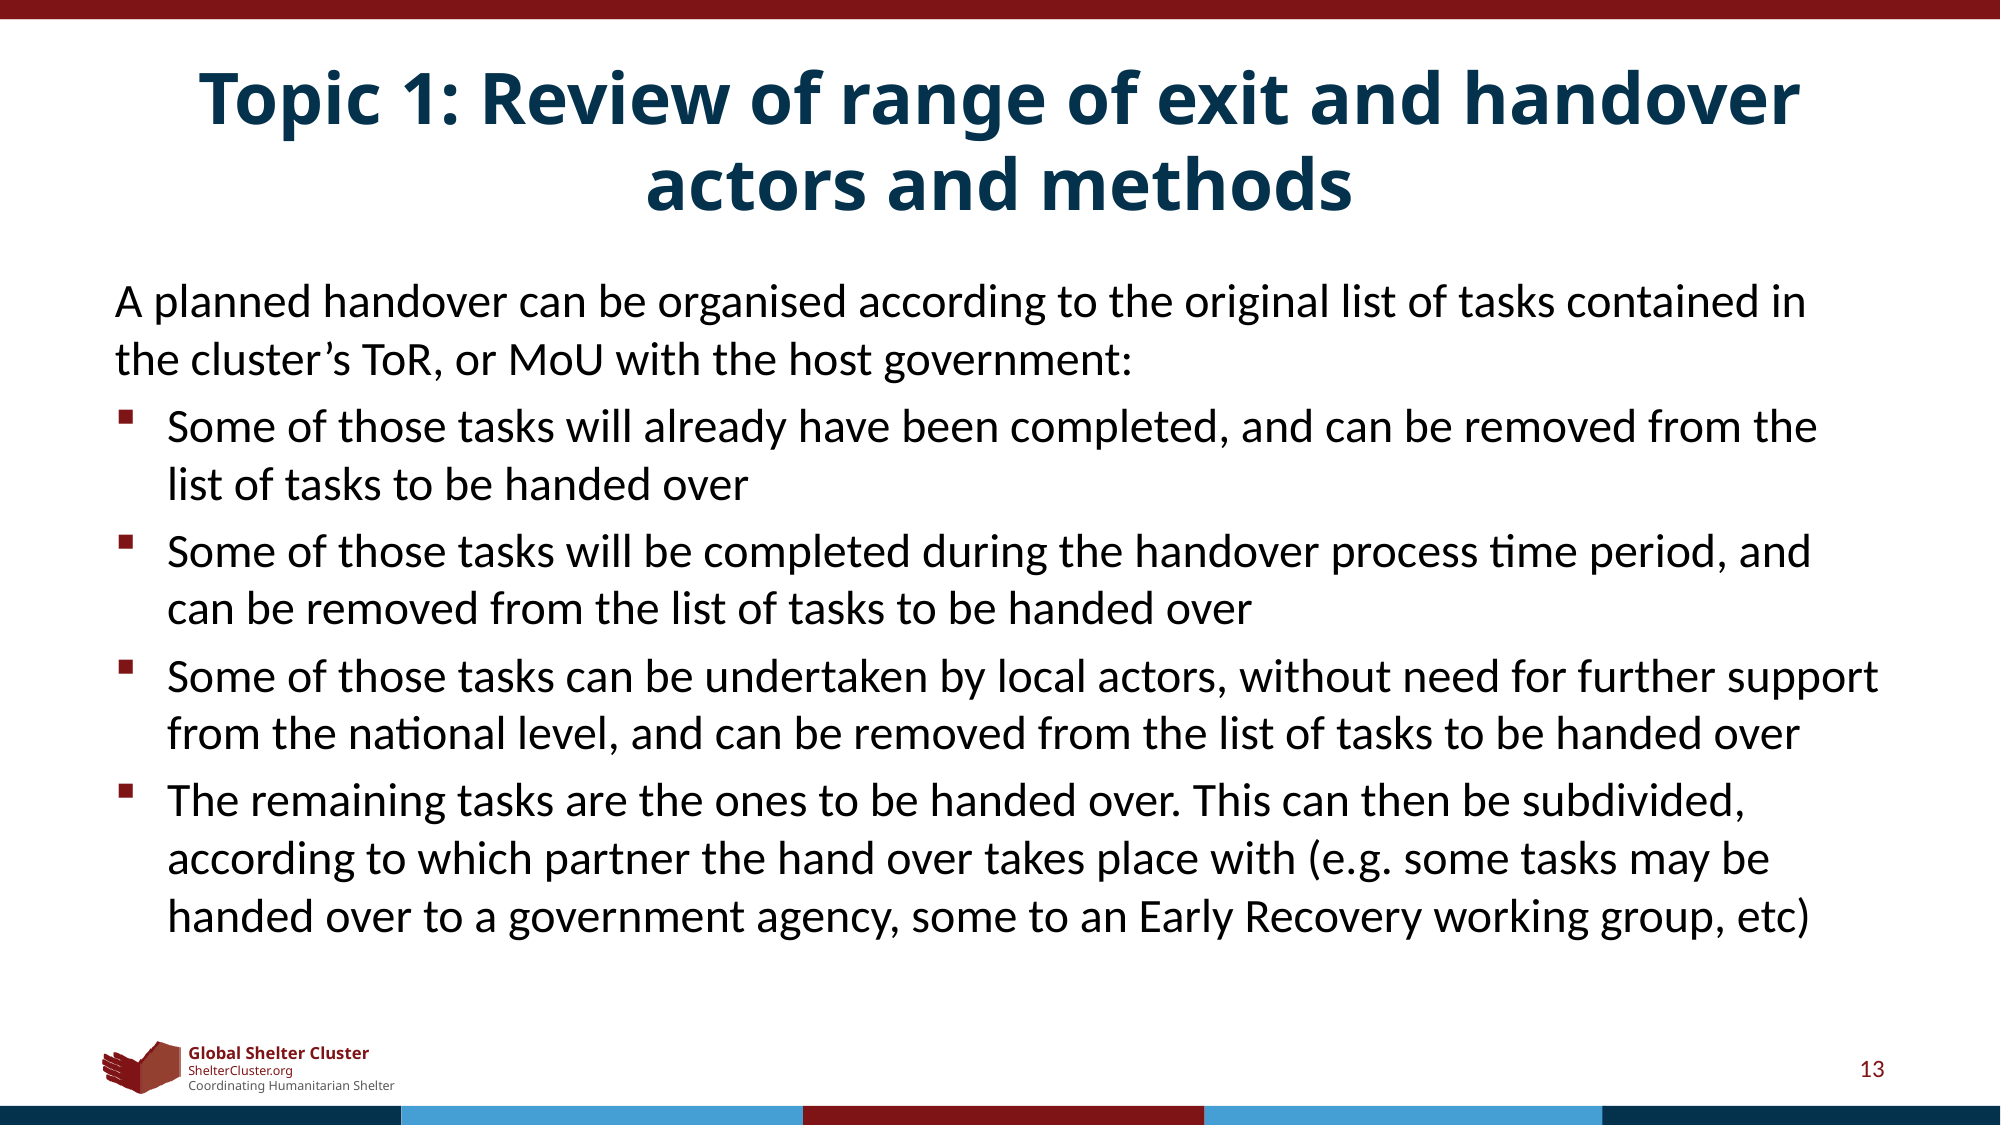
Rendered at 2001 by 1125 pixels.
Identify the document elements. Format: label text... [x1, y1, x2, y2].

list A planned handover can be organised according to the original list of tasks contained in the cluster’s ToR, or MoU with the host government: Some of those tasks will already have been completed, and can be removed from the list of tasks to be handed over Some of those tasks will be completed during the handover process time period, and can be removed from the list of tasks to be handed over Some of those tasks can be undertaken by local actors, without need for further support from the national level, and can be removed from the list of tasks to be handed over The remaining tasks are the ones to be handed over. This can then be subdivided, according to which partner the hand over takes place with (e.g. some tasks may be handed over to a government agency, some to an Early Recovery working group, etc) [99, 262, 1900, 1005]
title Topic 1: Review of range of exit and handover actors and methods [99, 45, 1900, 233]
slide_number 13 [1433, 1037, 1900, 1098]
picture [102, 1041, 181, 1094]
